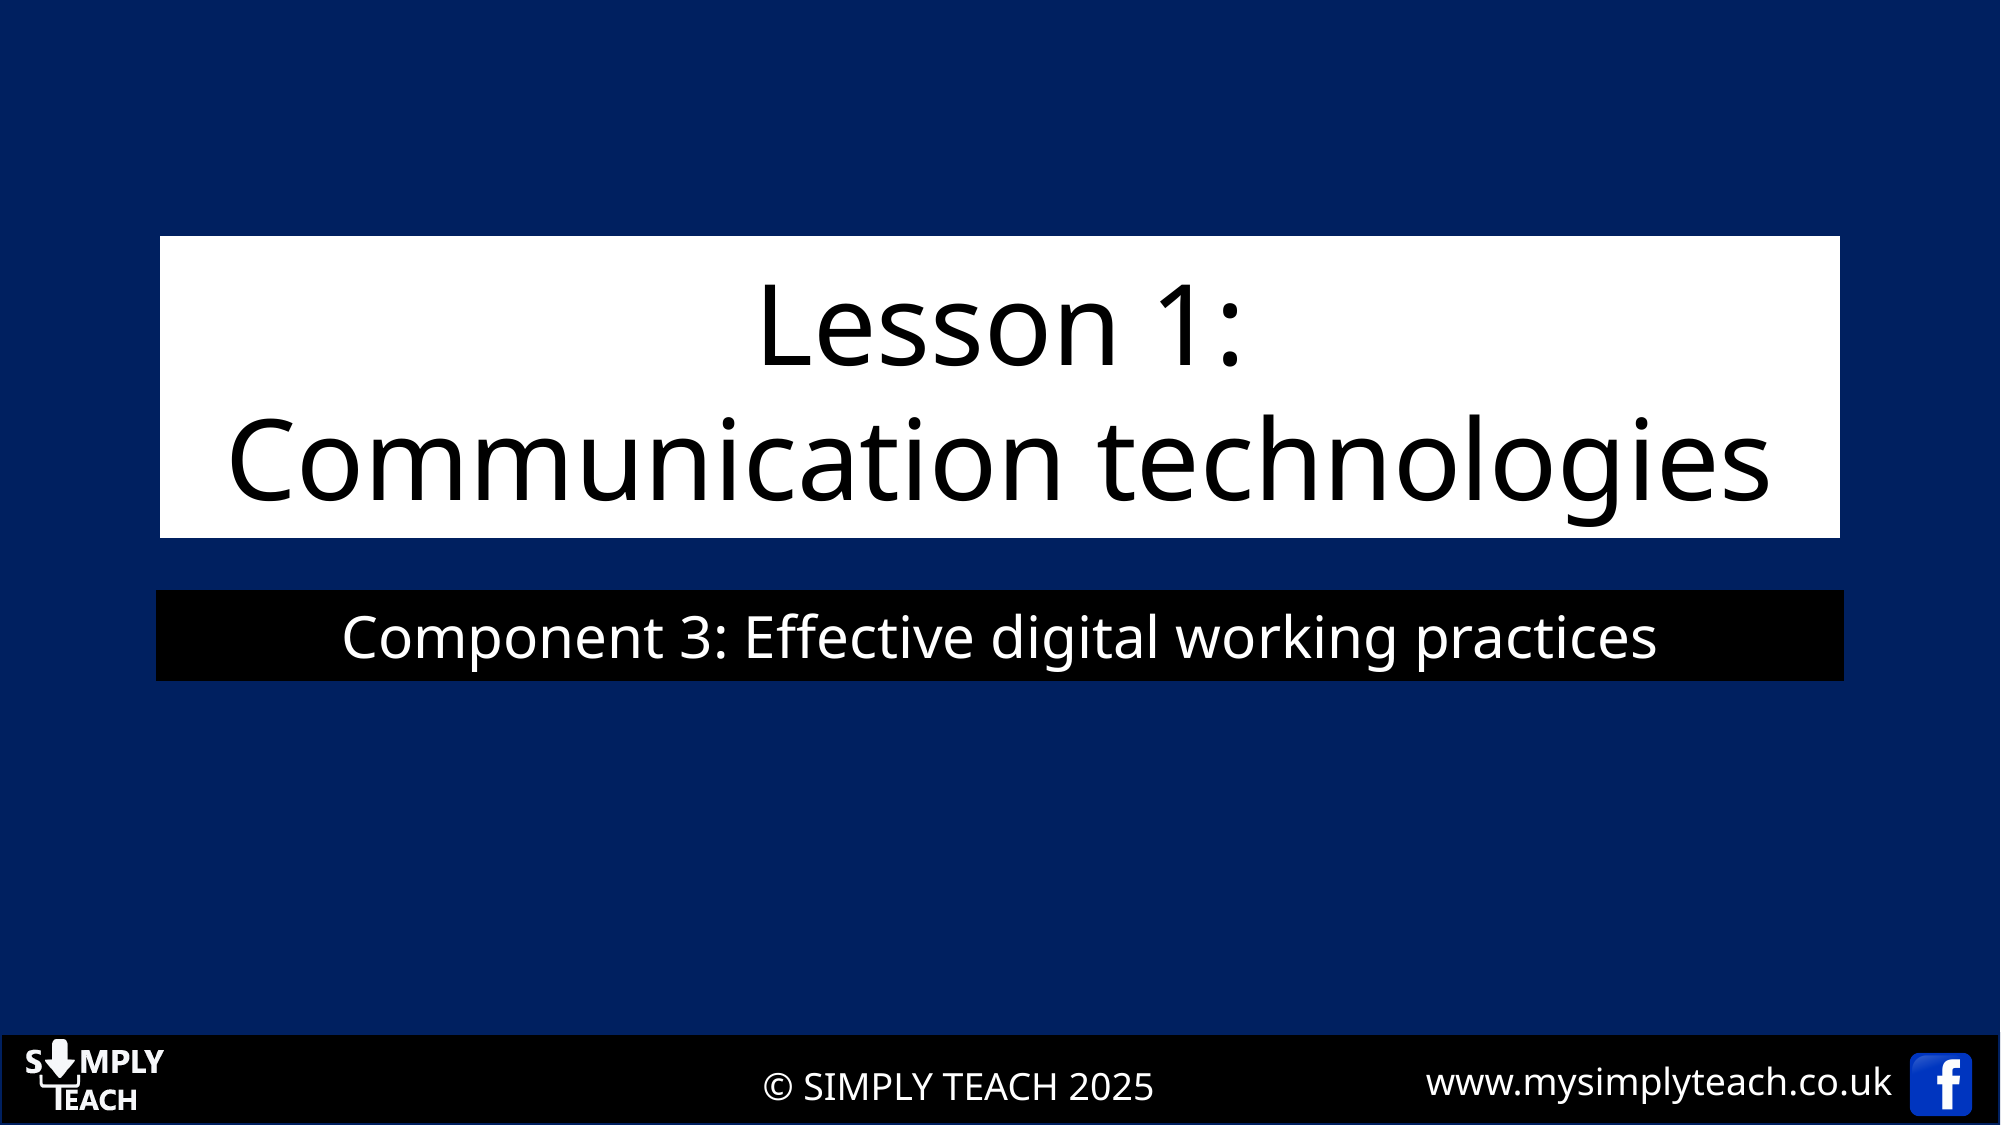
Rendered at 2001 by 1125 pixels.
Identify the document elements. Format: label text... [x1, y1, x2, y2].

picture [1907, 1050, 1975, 1119]
text_box Lesson 1: Communication technologies [157, 233, 1843, 542]
picture [15, 1033, 182, 1122]
text_box Component 3: Effective digital working practices [156, 591, 1844, 680]
